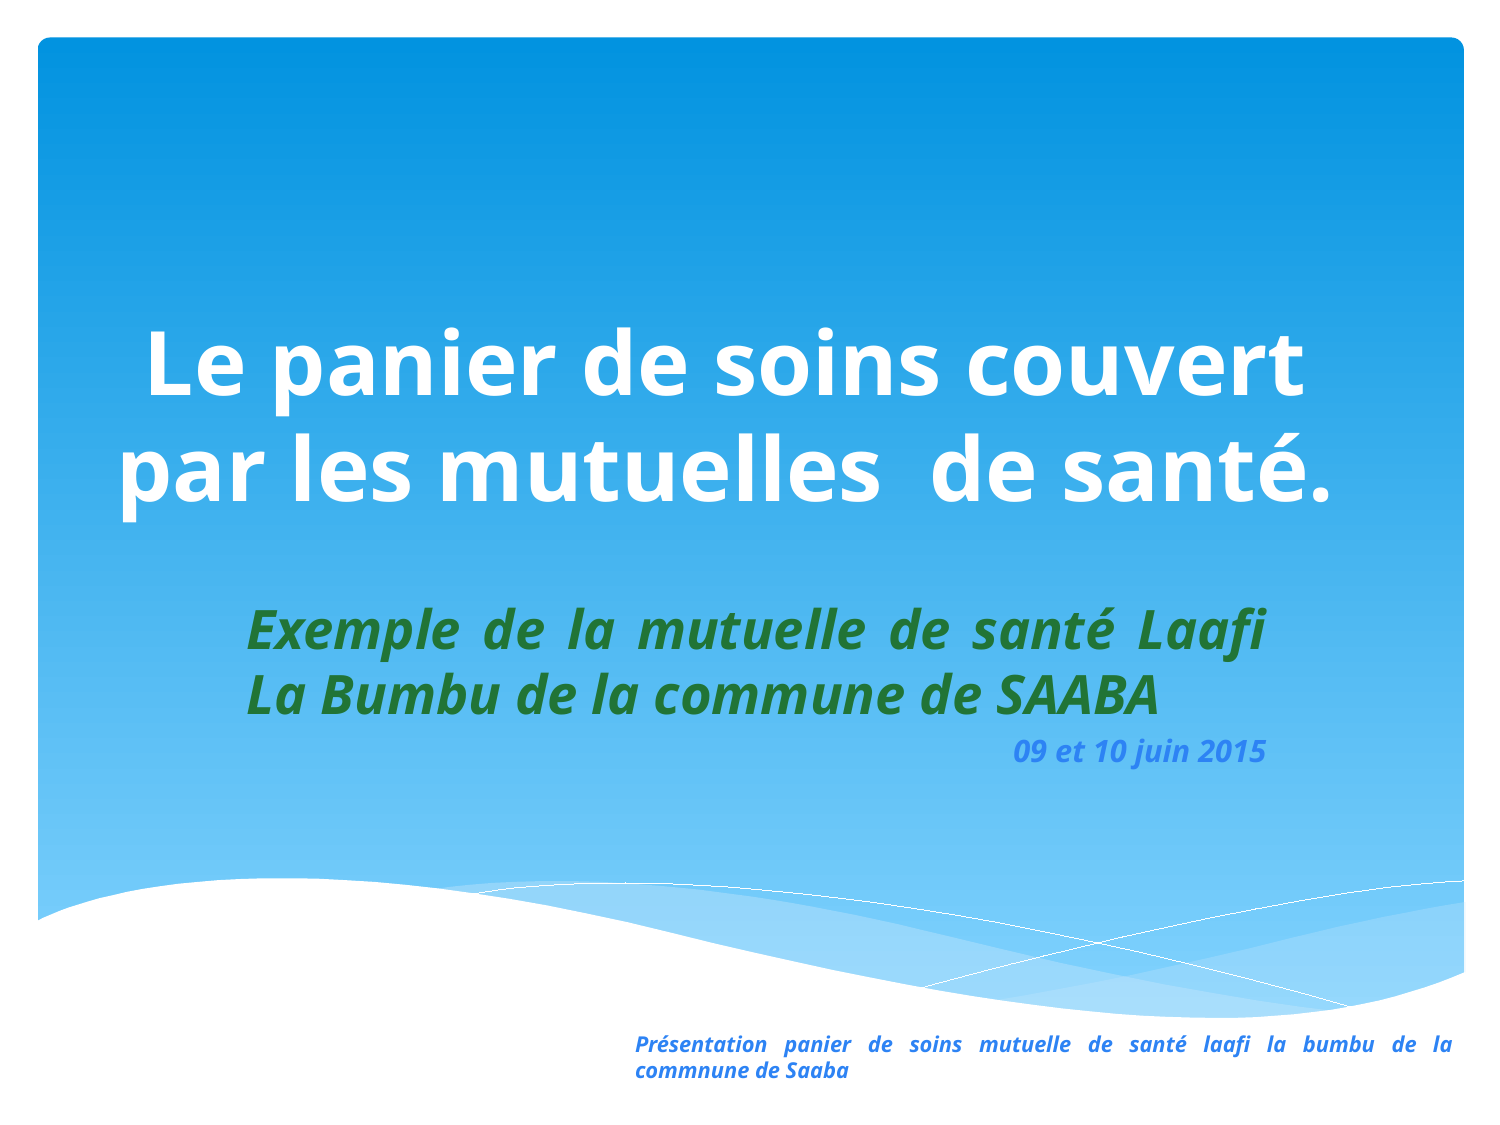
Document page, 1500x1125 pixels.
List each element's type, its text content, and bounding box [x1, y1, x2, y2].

title Le panier de soins couvert par les mutuelles de santé. [88, 196, 1364, 528]
subtitle Présentation panier de soins mutuelle de santé laafi la bumbu de la commnune de Saaba [620, 1023, 1470, 1094]
text_box Exemple de la mutuelle de santé Laafi La Bumbu de la commune de SAABA 09 et 10 juin 2015 [231, 587, 1282, 812]
